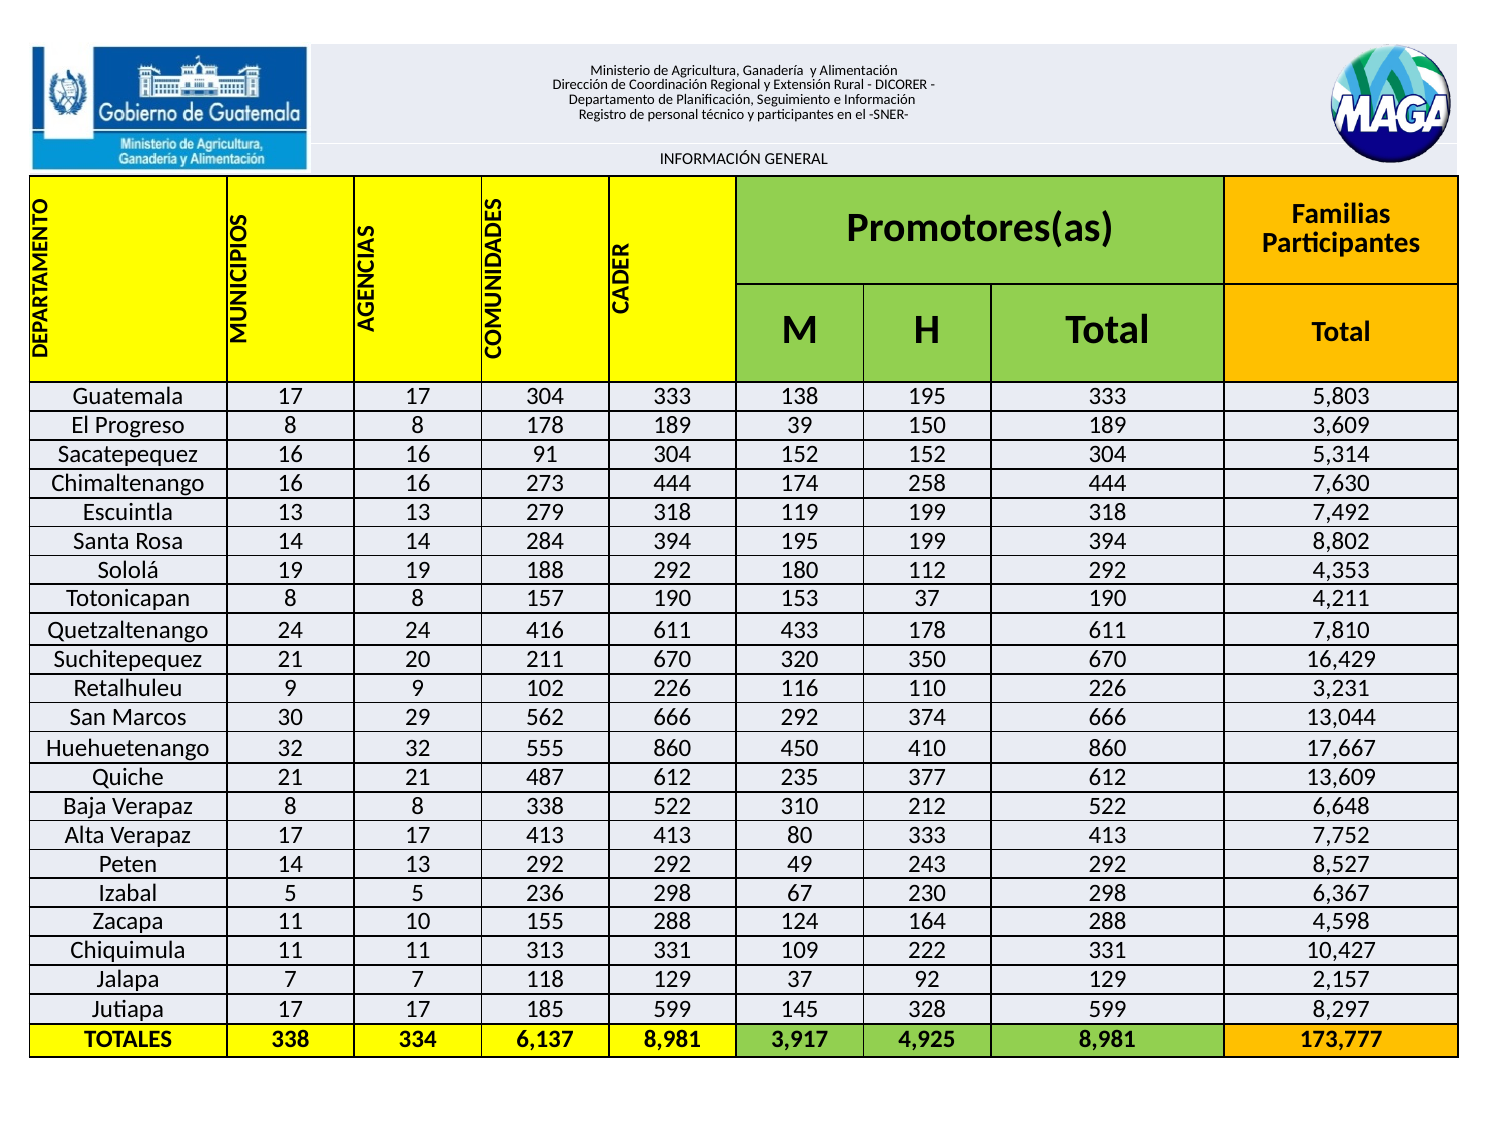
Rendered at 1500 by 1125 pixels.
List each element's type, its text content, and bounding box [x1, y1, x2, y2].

picture [1328, 42, 1453, 165]
table_cell 109 [737, 937, 863, 964]
table_cell 5 [228, 879, 353, 906]
table_cell 16,429 [1225, 646, 1457, 673]
table_cell 235 [737, 764, 863, 791]
table_cell 173,777 [1225, 1025, 1457, 1056]
table_cell 24 [355, 614, 481, 644]
table_cell 394 [992, 527, 1223, 555]
table_cell INFORMACIÓN GENERAL [314, 144, 1457, 175]
table_cell 333 [610, 383, 735, 410]
table_cell 91 [482, 441, 608, 468]
table_cell 13,609 [1225, 764, 1457, 791]
table_cell 13,044 [1225, 703, 1457, 731]
table_cell 16 [228, 470, 353, 497]
table_cell 21 [355, 764, 481, 791]
table_cell 17 [228, 821, 353, 849]
table_cell Baja Verapaz [30, 793, 226, 820]
table_cell 7,752 [1225, 821, 1457, 849]
table_cell 16 [355, 470, 481, 497]
table_cell 310 [737, 793, 863, 820]
table_cell M [737, 285, 863, 381]
table_cell Totonicapan [30, 585, 226, 612]
table_cell 21 [228, 764, 353, 791]
table_cell Santa Rosa [30, 527, 226, 555]
table_cell 7,630 [1225, 470, 1457, 497]
table_cell Peten [30, 850, 226, 877]
table_cell 152 [864, 441, 990, 468]
table_cell 288 [610, 908, 735, 935]
table_cell 138 [737, 383, 863, 410]
table_cell 13 [355, 850, 481, 877]
table_cell 17 [355, 821, 481, 849]
table_cell 860 [992, 732, 1223, 762]
table_cell 4,925 [864, 1025, 990, 1056]
table_cell 292 [737, 703, 863, 731]
picture [29, 42, 311, 173]
table_cell 155 [482, 908, 608, 935]
table_cell 450 [737, 732, 863, 762]
table_cell 17 [355, 383, 481, 410]
table_cell 37 [737, 966, 863, 993]
table_cell 153 [737, 585, 863, 612]
table_cell Zacapa [30, 908, 226, 935]
table_cell 3,231 [1225, 675, 1457, 702]
table_cell 10,427 [1225, 937, 1457, 964]
table_cell 8,802 [1225, 527, 1457, 555]
table_cell 304 [610, 441, 735, 468]
table_cell 284 [482, 527, 608, 555]
table_cell 199 [864, 527, 990, 555]
table_cell 11 [228, 908, 353, 935]
table_cell 226 [610, 675, 735, 702]
table_cell 7,492 [1225, 499, 1457, 526]
table_cell 333 [992, 383, 1223, 410]
table_cell 16 [355, 441, 481, 468]
table_cell 49 [737, 850, 863, 877]
table_cell Chiquimula [30, 937, 226, 964]
table_cell 304 [482, 383, 608, 410]
table_cell 318 [610, 499, 735, 526]
table_cell Total [1225, 285, 1457, 381]
table_cell 11 [355, 937, 481, 964]
table_cell 7,810 [1225, 614, 1457, 644]
table_cell El Progreso [30, 412, 226, 439]
table_cell 190 [610, 585, 735, 612]
table_cell 102 [482, 675, 608, 702]
table_cell 14 [228, 527, 353, 555]
table_cell 13 [355, 499, 481, 526]
table_cell 394 [610, 527, 735, 555]
table_cell 110 [864, 675, 990, 702]
table_cell 8,297 [1225, 995, 1457, 1023]
table_cell 164 [864, 908, 990, 935]
table_cell 334 [355, 1025, 481, 1056]
table_cell 180 [737, 556, 863, 583]
table_cell 7 [228, 966, 353, 993]
table_cell 129 [992, 966, 1223, 993]
table_cell Izabal [30, 879, 226, 906]
table_cell 17 [355, 995, 481, 1023]
table_cell 8,981 [992, 1025, 1223, 1056]
table_cell 313 [482, 937, 608, 964]
table_cell CADER [610, 177, 735, 381]
table_cell 279 [482, 499, 608, 526]
table_cell AGENCIAS [355, 177, 481, 381]
table_cell 328 [864, 995, 990, 1023]
table_cell 666 [992, 703, 1223, 731]
table_cell 178 [482, 412, 608, 439]
table_cell 226 [992, 675, 1223, 702]
table_cell 413 [992, 821, 1223, 849]
table_cell 174 [737, 470, 863, 497]
table_cell 292 [992, 850, 1223, 877]
table_cell H [864, 285, 990, 381]
table_cell 288 [992, 908, 1223, 935]
table_cell 611 [610, 614, 735, 644]
table_header Ministerio de Agricultura, Ganadería y Alimentación Dirección de Coordinación Regional y Extensión Rural - DICORER - Departamento de Planificación, Seguimiento e Información Registro de personal técnico y participantes en el -SNER- [313, 44, 1325, 143]
table_cell 444 [610, 470, 735, 497]
table_cell 116 [737, 675, 863, 702]
table_cell 8,527 [1225, 850, 1457, 877]
table_cell 17 [228, 383, 353, 410]
table_cell 112 [864, 556, 990, 583]
table_cell San Marcos [30, 703, 226, 731]
table_cell 6,367 [1225, 879, 1457, 906]
table_cell Sacatepequez [30, 441, 226, 468]
table_cell 599 [992, 995, 1223, 1023]
table_cell 7 [355, 966, 481, 993]
table_cell 611 [992, 614, 1223, 644]
table_cell 292 [992, 556, 1223, 583]
table_cell 670 [992, 646, 1223, 673]
table_cell 562 [482, 703, 608, 731]
table_cell 5,803 [1225, 383, 1457, 410]
table_cell 612 [992, 764, 1223, 791]
table_cell 4,211 [1225, 585, 1457, 612]
table_cell Familias Participantes [1225, 177, 1457, 283]
table_cell Jalapa [30, 966, 226, 993]
table_cell 29 [355, 703, 481, 731]
table_cell 39 [737, 412, 863, 439]
table_cell 377 [864, 764, 990, 791]
table_cell 21 [228, 646, 353, 673]
table_cell 8 [228, 412, 353, 439]
table_cell 350 [864, 646, 990, 673]
table_cell 433 [737, 614, 863, 644]
table_cell TOTALES [30, 1025, 226, 1056]
table_cell Sololá [30, 556, 226, 583]
table_cell 6,137 [482, 1025, 608, 1056]
table_cell 188 [482, 556, 608, 583]
table_cell 9 [355, 675, 481, 702]
table_cell Promotores(as) [737, 177, 1223, 283]
table_cell 333 [864, 821, 990, 849]
table_cell Huehuetenango [30, 732, 226, 762]
table_cell 10 [355, 908, 481, 935]
table_cell 118 [482, 966, 608, 993]
table_cell 129 [610, 966, 735, 993]
table_cell Alta Verapaz [30, 821, 226, 849]
table_cell 413 [610, 821, 735, 849]
table_cell 189 [992, 412, 1223, 439]
table_cell 8 [355, 412, 481, 439]
table_cell 92 [864, 966, 990, 993]
table_cell 124 [737, 908, 863, 935]
table_cell 331 [992, 937, 1223, 964]
table_cell 19 [228, 556, 353, 583]
table_cell 8 [228, 793, 353, 820]
table_cell 666 [610, 703, 735, 731]
table_cell 8,981 [610, 1025, 735, 1056]
table_cell 292 [610, 556, 735, 583]
table_cell 338 [228, 1025, 353, 1056]
table_cell 292 [610, 850, 735, 877]
table_cell Quiche [30, 764, 226, 791]
table_cell 30 [228, 703, 353, 731]
table_cell Guatemala [30, 383, 226, 410]
table_cell 410 [864, 732, 990, 762]
table_cell 178 [864, 614, 990, 644]
table_cell 298 [992, 879, 1223, 906]
table_cell 522 [992, 793, 1223, 820]
table_cell 189 [610, 412, 735, 439]
table_cell 211 [482, 646, 608, 673]
table_cell 14 [355, 527, 481, 555]
table_cell 6,648 [1225, 793, 1457, 820]
table_cell 416 [482, 614, 608, 644]
table_cell 4,353 [1225, 556, 1457, 583]
table_cell 145 [737, 995, 863, 1023]
table_cell 152 [737, 441, 863, 468]
table_cell 3,609 [1225, 412, 1457, 439]
table_cell 487 [482, 764, 608, 791]
table_cell 298 [610, 879, 735, 906]
table_cell 5 [355, 879, 481, 906]
table_cell 13 [228, 499, 353, 526]
table_cell 413 [482, 821, 608, 849]
table_cell 8 [355, 585, 481, 612]
table_cell 67 [737, 879, 863, 906]
table_cell Quetzaltenango [30, 614, 226, 644]
table_cell 14 [228, 850, 353, 877]
table_cell 304 [992, 441, 1223, 468]
table_cell Suchitepequez [30, 646, 226, 673]
table_cell 4,598 [1225, 908, 1457, 935]
table_cell 195 [737, 527, 863, 555]
table_cell 292 [482, 850, 608, 877]
table_cell 17,667 [1225, 732, 1457, 762]
table_cell 190 [992, 585, 1223, 612]
table_cell 612 [610, 764, 735, 791]
table_cell 195 [864, 383, 990, 410]
table_cell Chimaltenango [30, 470, 226, 497]
table_cell 19 [355, 556, 481, 583]
table_cell 374 [864, 703, 990, 731]
table_cell 80 [737, 821, 863, 849]
table_cell 150 [864, 412, 990, 439]
table_cell 32 [228, 732, 353, 762]
table_cell 2,157 [1225, 966, 1457, 993]
table_cell COMUNIDADES [482, 177, 608, 381]
table_cell 860 [610, 732, 735, 762]
table_cell 318 [992, 499, 1223, 526]
table_cell 157 [482, 585, 608, 612]
table_cell 3,917 [737, 1025, 863, 1056]
table_cell 5,314 [1225, 441, 1457, 468]
table_cell 37 [864, 585, 990, 612]
table_cell MUNICIPIOS [228, 177, 353, 381]
table_cell 320 [737, 646, 863, 673]
table_cell 236 [482, 879, 608, 906]
table_cell 243 [864, 850, 990, 877]
table_cell 444 [992, 470, 1223, 497]
table_cell 11 [228, 937, 353, 964]
table_cell 8 [228, 585, 353, 612]
table_cell 555 [482, 732, 608, 762]
table_cell 273 [482, 470, 608, 497]
table_cell 258 [864, 470, 990, 497]
table_cell 20 [355, 646, 481, 673]
table_cell 24 [228, 614, 353, 644]
table_cell Total [992, 285, 1223, 381]
table_cell Escuintla [30, 499, 226, 526]
table_cell 17 [228, 995, 353, 1023]
table_cell 32 [355, 732, 481, 762]
table_cell 199 [864, 499, 990, 526]
table_cell Retalhuleu [30, 675, 226, 702]
table_cell 599 [610, 995, 735, 1023]
table_cell 185 [482, 995, 608, 1023]
table_cell 222 [864, 937, 990, 964]
table_cell DEPARTAMENTO [30, 180, 226, 381]
table_cell 16 [228, 441, 353, 468]
table_cell 331 [610, 937, 735, 964]
table_cell Jutiapa [30, 995, 226, 1023]
table_cell 8 [355, 793, 481, 820]
table_cell 670 [610, 646, 735, 673]
table_cell 119 [737, 499, 863, 526]
table_cell 338 [482, 793, 608, 820]
table_cell 522 [610, 793, 735, 820]
table_cell 212 [864, 793, 990, 820]
table_cell 230 [864, 879, 990, 906]
table_cell 9 [228, 675, 353, 702]
